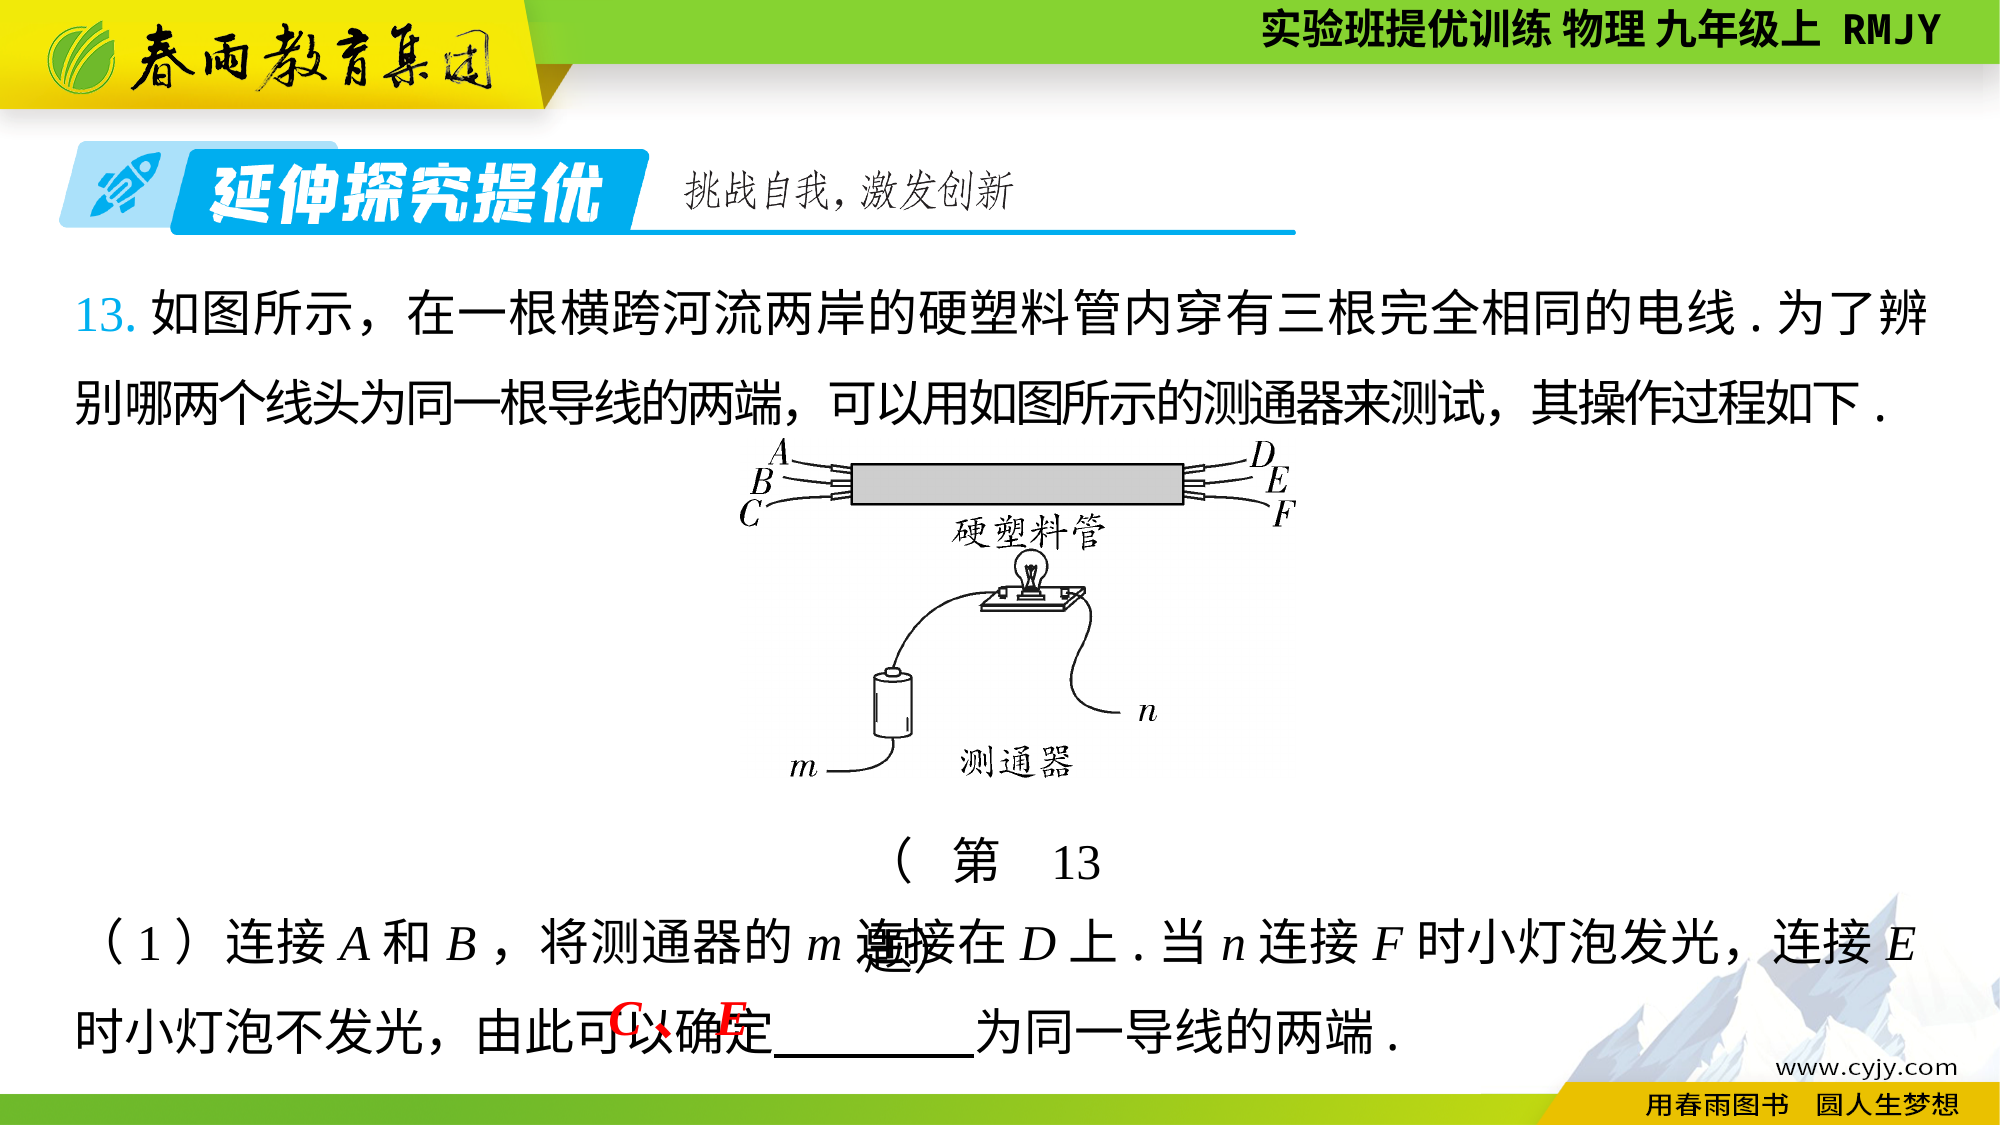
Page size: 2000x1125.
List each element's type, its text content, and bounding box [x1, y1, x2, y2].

text_box （第13题） [848, 791, 1129, 897]
text_box C、E [593, 977, 764, 1053]
list 13.如图所示，在一根横跨河流两岸的硬塑料管内穿有三根完全相同的电线.为了辨别哪两个线头为同一根导线的两端，可以用如图所示的测通器来测试，其操作过程如下. （1）连接A和B，将测通器的m连接在D上.当n连接F时小灯泡发光，连接E时小灯泡不发光，由此可以确定 为同一导线的两端. [59, 243, 1944, 1077]
picture [0, 0, 2000, 1125]
